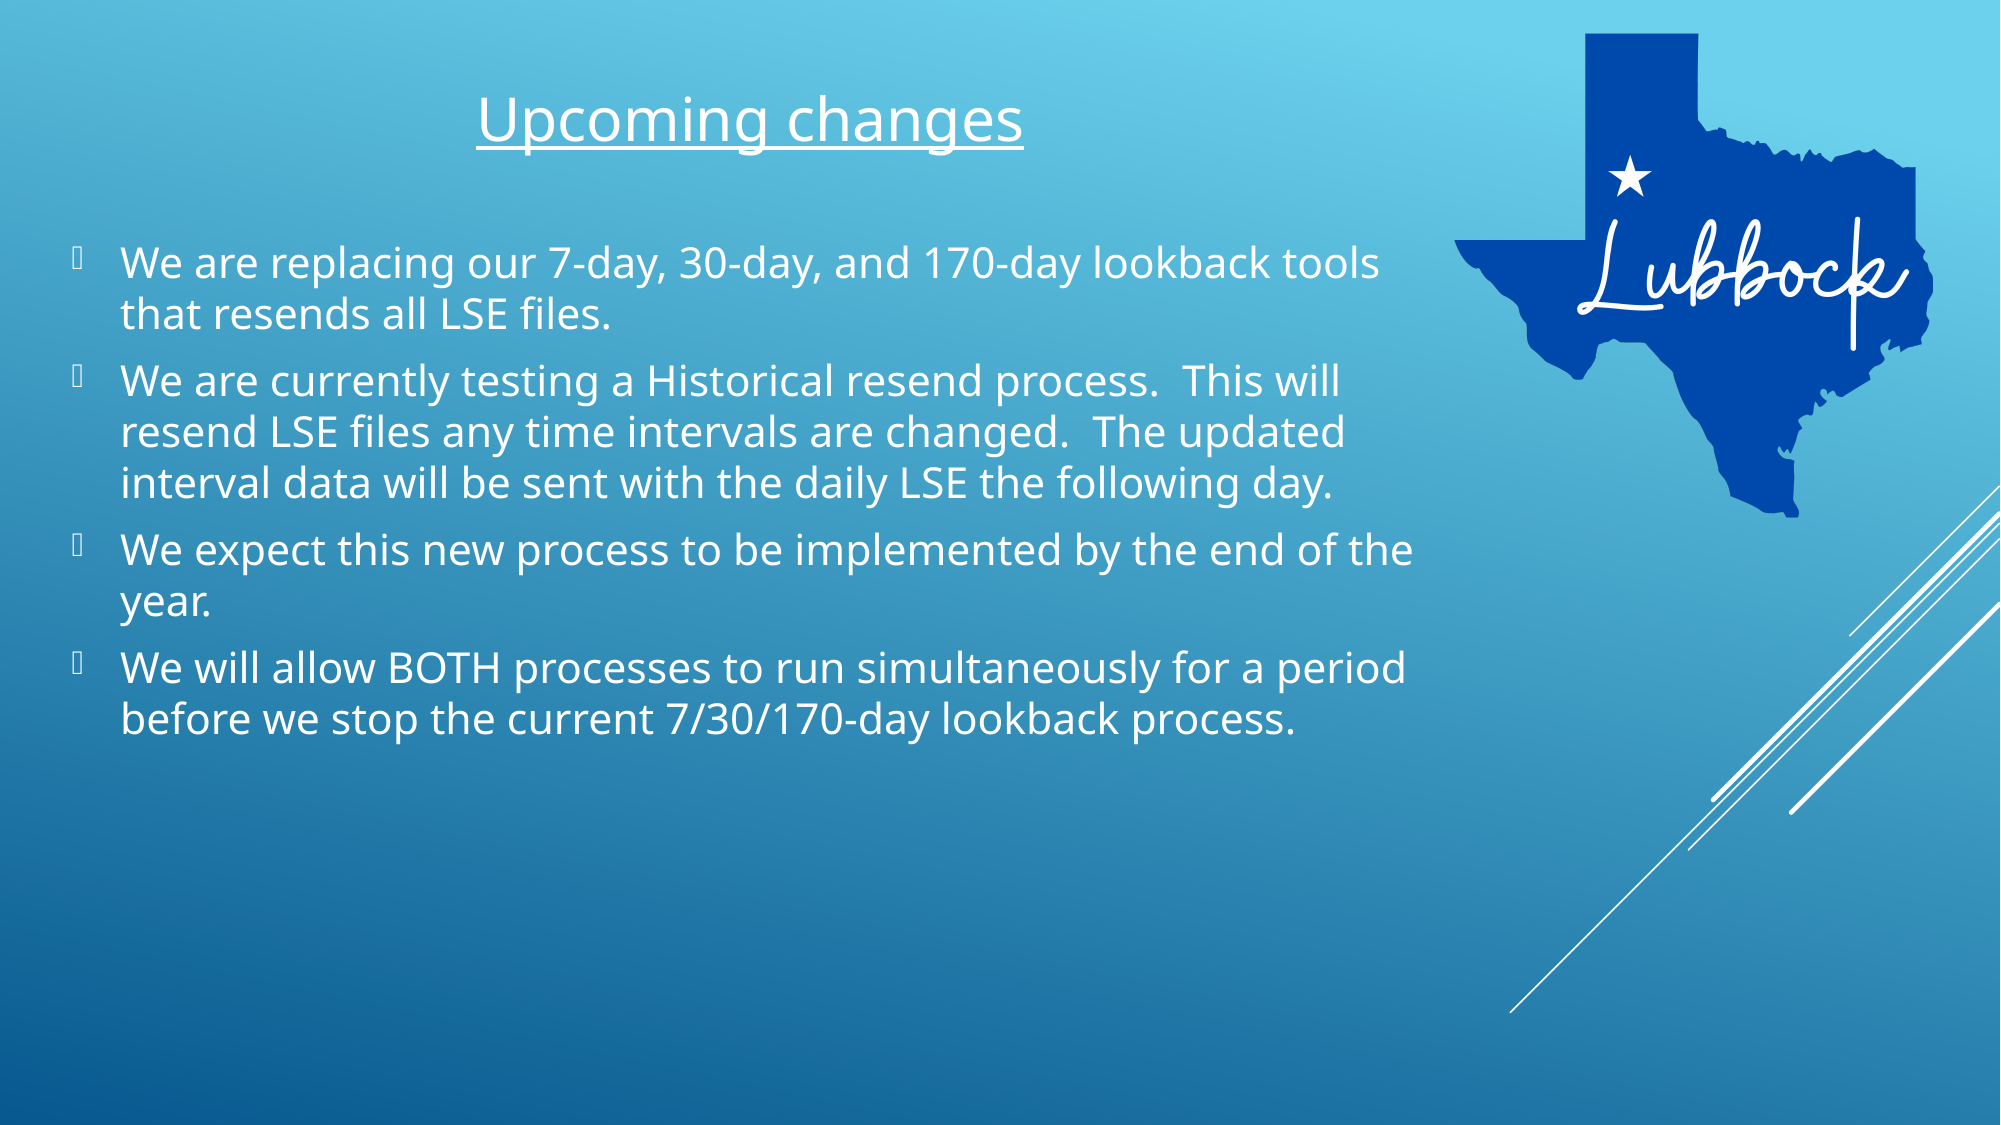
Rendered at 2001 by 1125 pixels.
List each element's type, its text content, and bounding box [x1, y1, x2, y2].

text_box Upcoming changes We are replacing our 7-day, 30-day, and 170-day lookback tools that resends all LSE files. We are currently testing a Historical resend process. This will resend LSE files any time intervals are changed. The updated interval data will be sent with the daily LSE the following day. We expect this new process to be implemented by the end of the year. We will allow BOTH processes to run simultaneously for a period before we stop the current 7/30/170-day lookback process. [56, 73, 1444, 768]
picture [1443, 25, 1944, 526]
